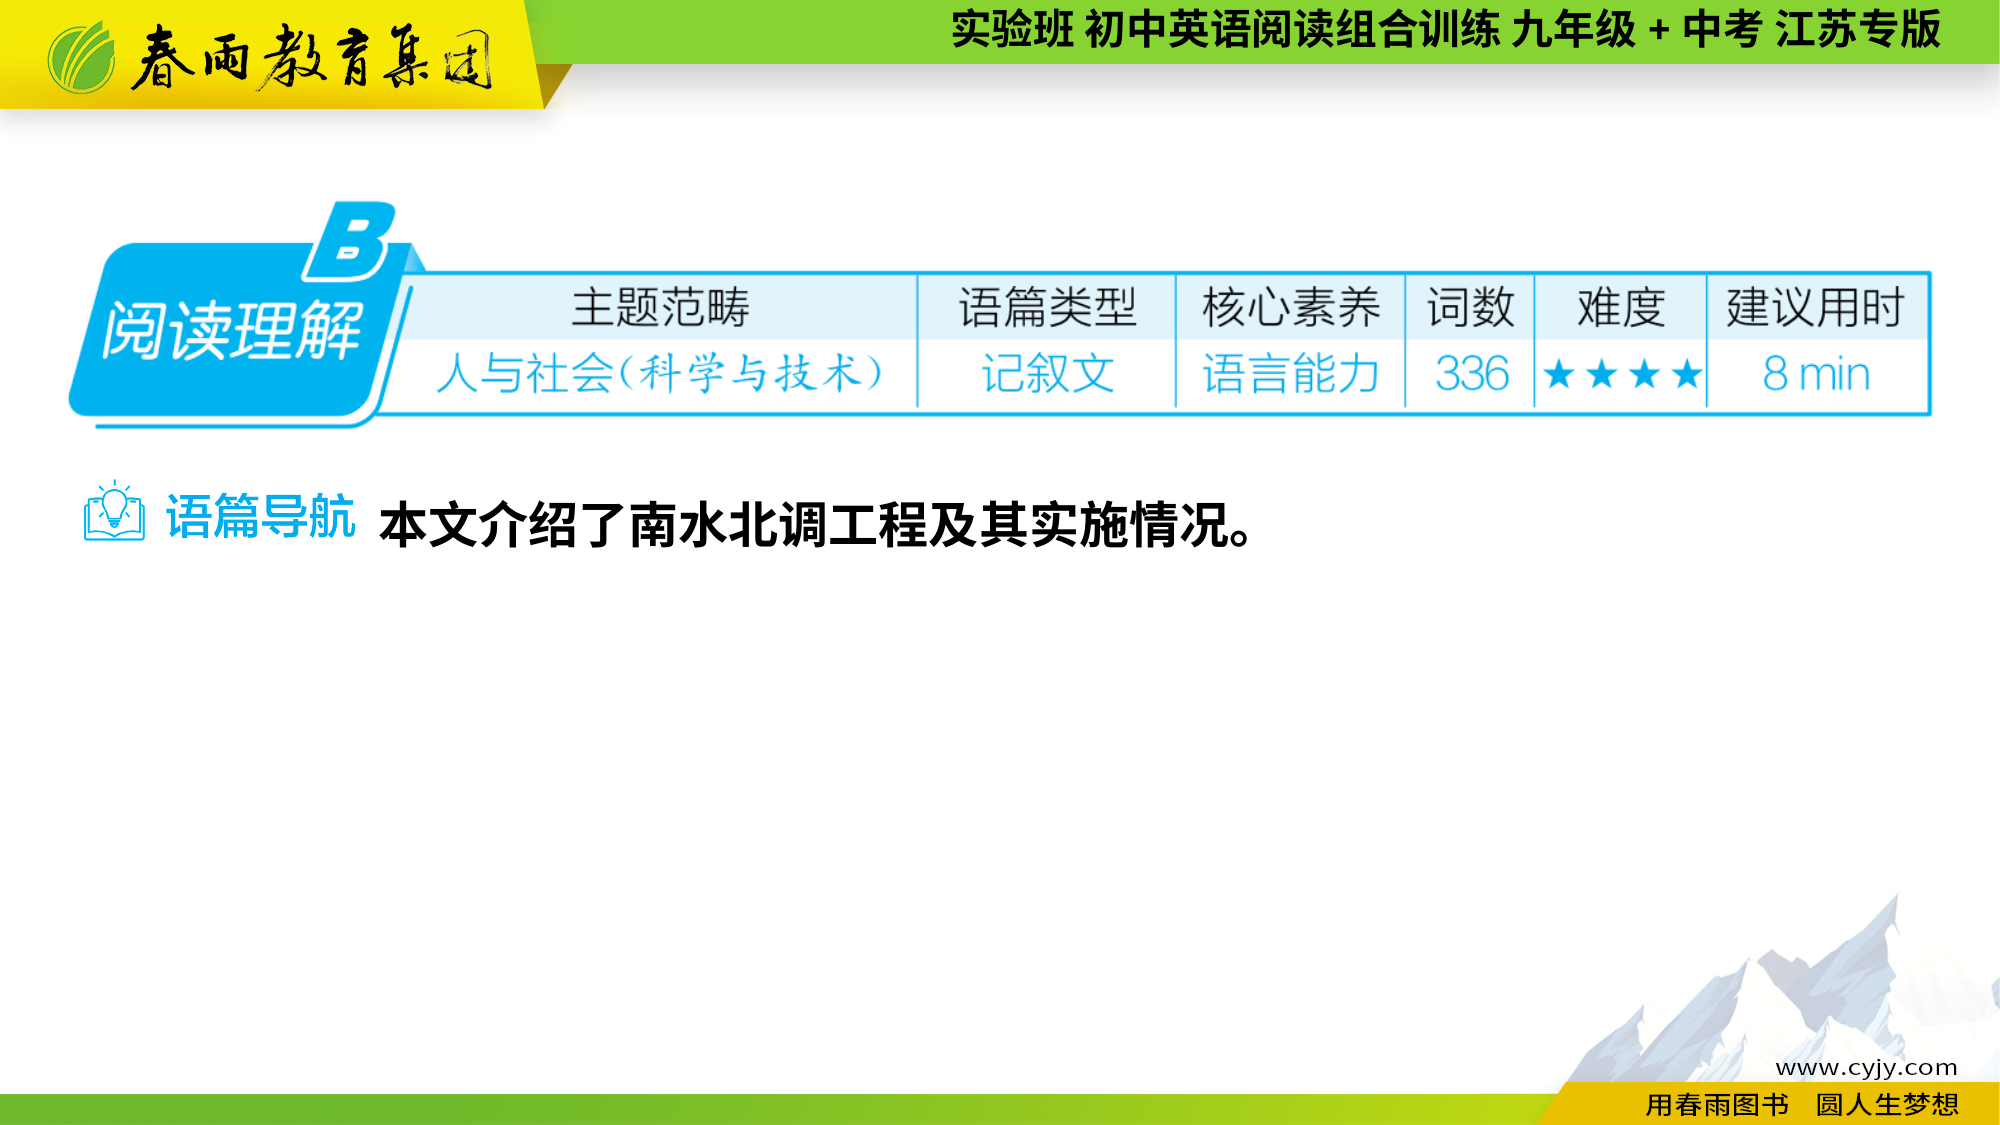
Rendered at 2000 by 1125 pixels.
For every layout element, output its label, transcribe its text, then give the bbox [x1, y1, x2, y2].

list 本文介绍了南水北调工程及其实施情况。 [59, 456, 1944, 551]
picture [0, 0, 2000, 1125]
